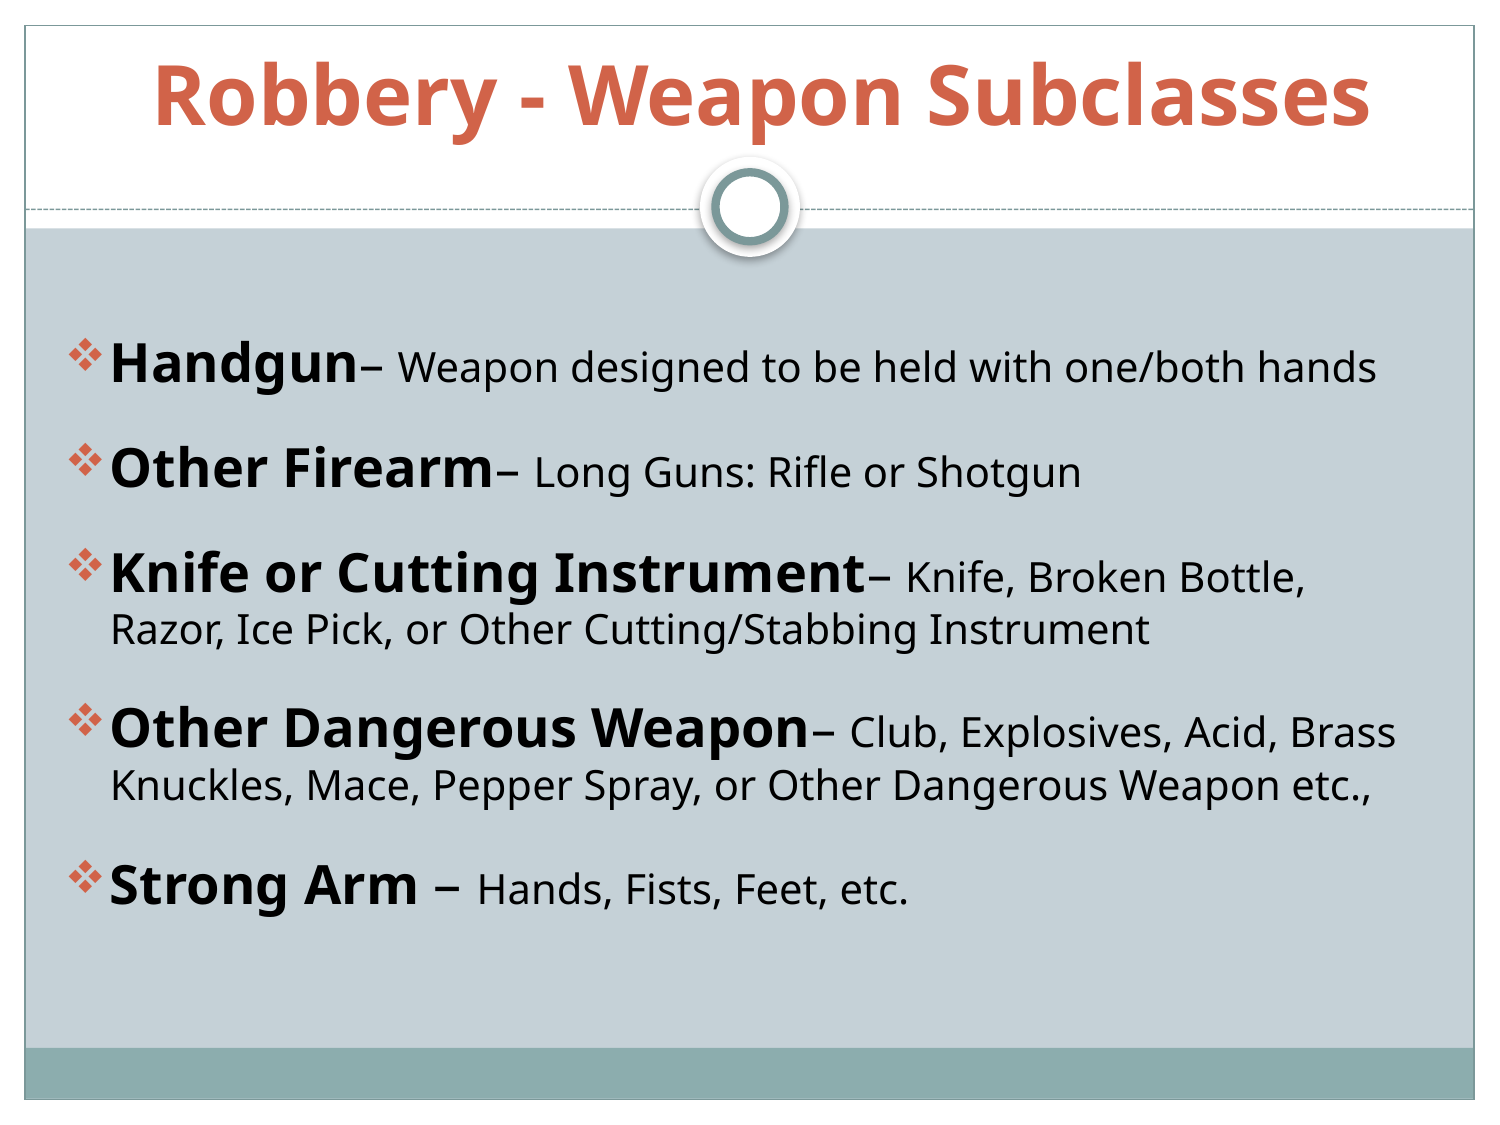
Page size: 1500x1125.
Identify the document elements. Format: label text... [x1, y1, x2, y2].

list Handgun– Weapon designed to be held with one/both hands Other Firearm– Long Guns: Rifle or Shotgun Knife or Cutting Instrument– Knife, Broken Bottle, Razor, Ice Pick, or Other Cutting/Stabbing Instrument Other Dangerous Weapon– Club, Explosives, Acid, Brass Knuckles, Mace, Pepper Spray, or Other Dangerous Weapon etc., Strong Arm – Hands, Fists, Feet, etc. [50, 249, 1445, 1000]
title Robbery - Weapon Subclasses [62, 24, 1463, 150]
